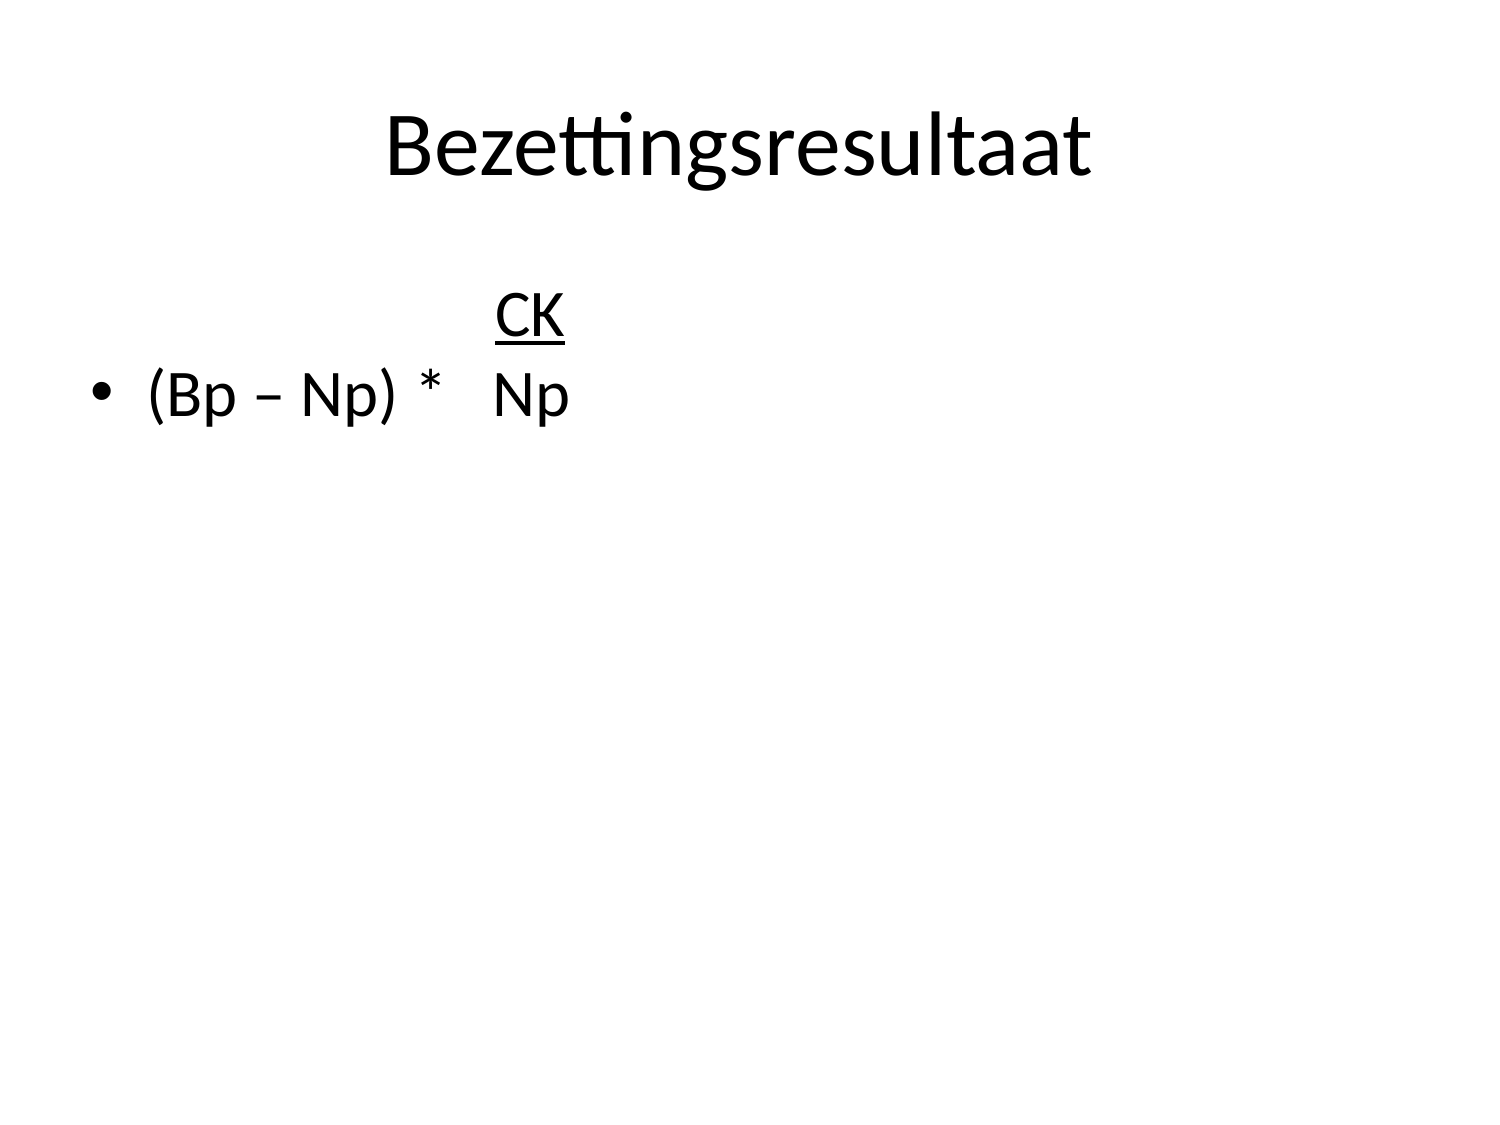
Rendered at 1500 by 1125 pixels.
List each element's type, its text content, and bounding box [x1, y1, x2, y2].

list CK (Bp – Np) * Np [75, 262, 1425, 1005]
title Bezettingsresultaat [75, 45, 1425, 233]
